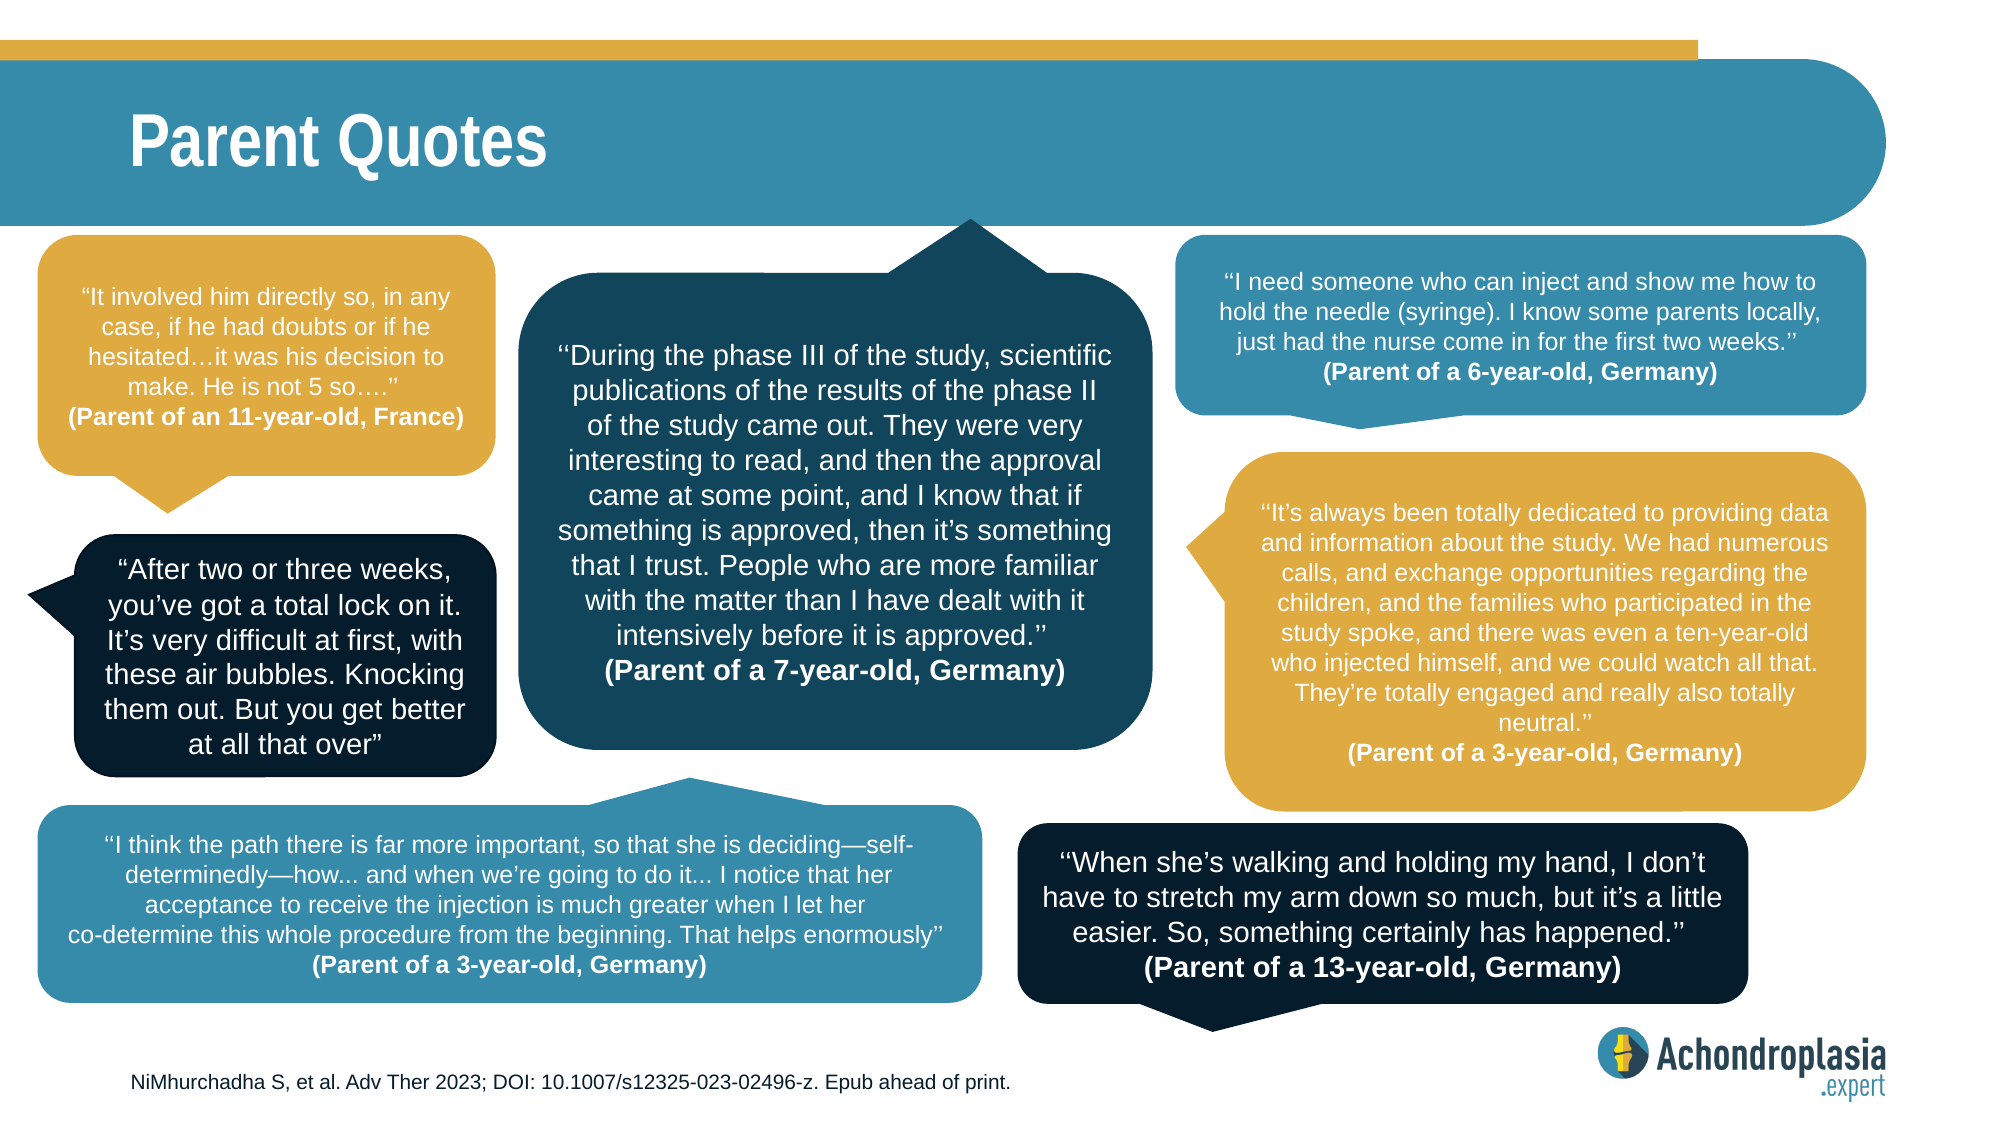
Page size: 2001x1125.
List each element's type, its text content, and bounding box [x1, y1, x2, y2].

text_box ‘‘When she’s walking and holding my hand, I don’t have to stretch my arm down so much, but it’s a little easier. So, something certainly has happened.’’ (Parent of a 13-year-old, Germany) [1016, 822, 1750, 1034]
text_box ‘‘It’s always been totally dedicated to providing data and information about the study. We had numerous calls, and exchange opportunities regarding the children, and the families who participated in the study spoke, and there was even a ten-year-old who injected himself, and we could watch all that. They’re totally engaged and really also totally neutral.’’ (Parent of a 3-year-old, Germany) [1184, 450, 1868, 813]
text_box ‘‘During the phase III of the study, scientific publications of the results of the phase II of the study came out. They were very interesting to read, and then the approval came at some point, and I know that if something is approved, then it’s something that I trust. People who are more familiar with the matter than I have dealt with it intensively before it is approved.’’ (Parent of a 7-year-old, Germany) [517, 217, 1154, 751]
text_box “It involved him directly so, in any case, if he had doubts or if he hesitated…it was his decision to make. He is not 5 so….’’ (Parent of an 11-year-old, France) [36, 233, 497, 515]
title Parent Quotes [114, 59, 1886, 225]
footer NiMhurchadha S, et al. Adv Ther 2023; DOI: 10.1007/s12325-023-02496-z. Epub ahead of print. [115, 1005, 1598, 1102]
text_box “After two or three weeks, you’ve got a total lock on it. It’s very difficult at first, with these air bubbles. Knocking them out. But you get better at all that over” [27, 534, 497, 778]
text_box ‘‘I think the path there is far more important, so that she is deciding—self-determinedly—how... and when we’re going to do it... I notice that her acceptance to receive the injection is much greater when I let her co-determine this whole procedure from the beginning. That helps enormously’’ (Parent of a 3-year-old, Germany) [36, 776, 984, 1004]
text_box ‘‘I need someone who can inject and show me how to hold the needle (syringe). I know some parents locally, just had the nurse come in for the first two weeks.’’ (Parent of a 6-year-old, Germany) [1174, 233, 1868, 431]
picture [1598, 1027, 1886, 1102]
